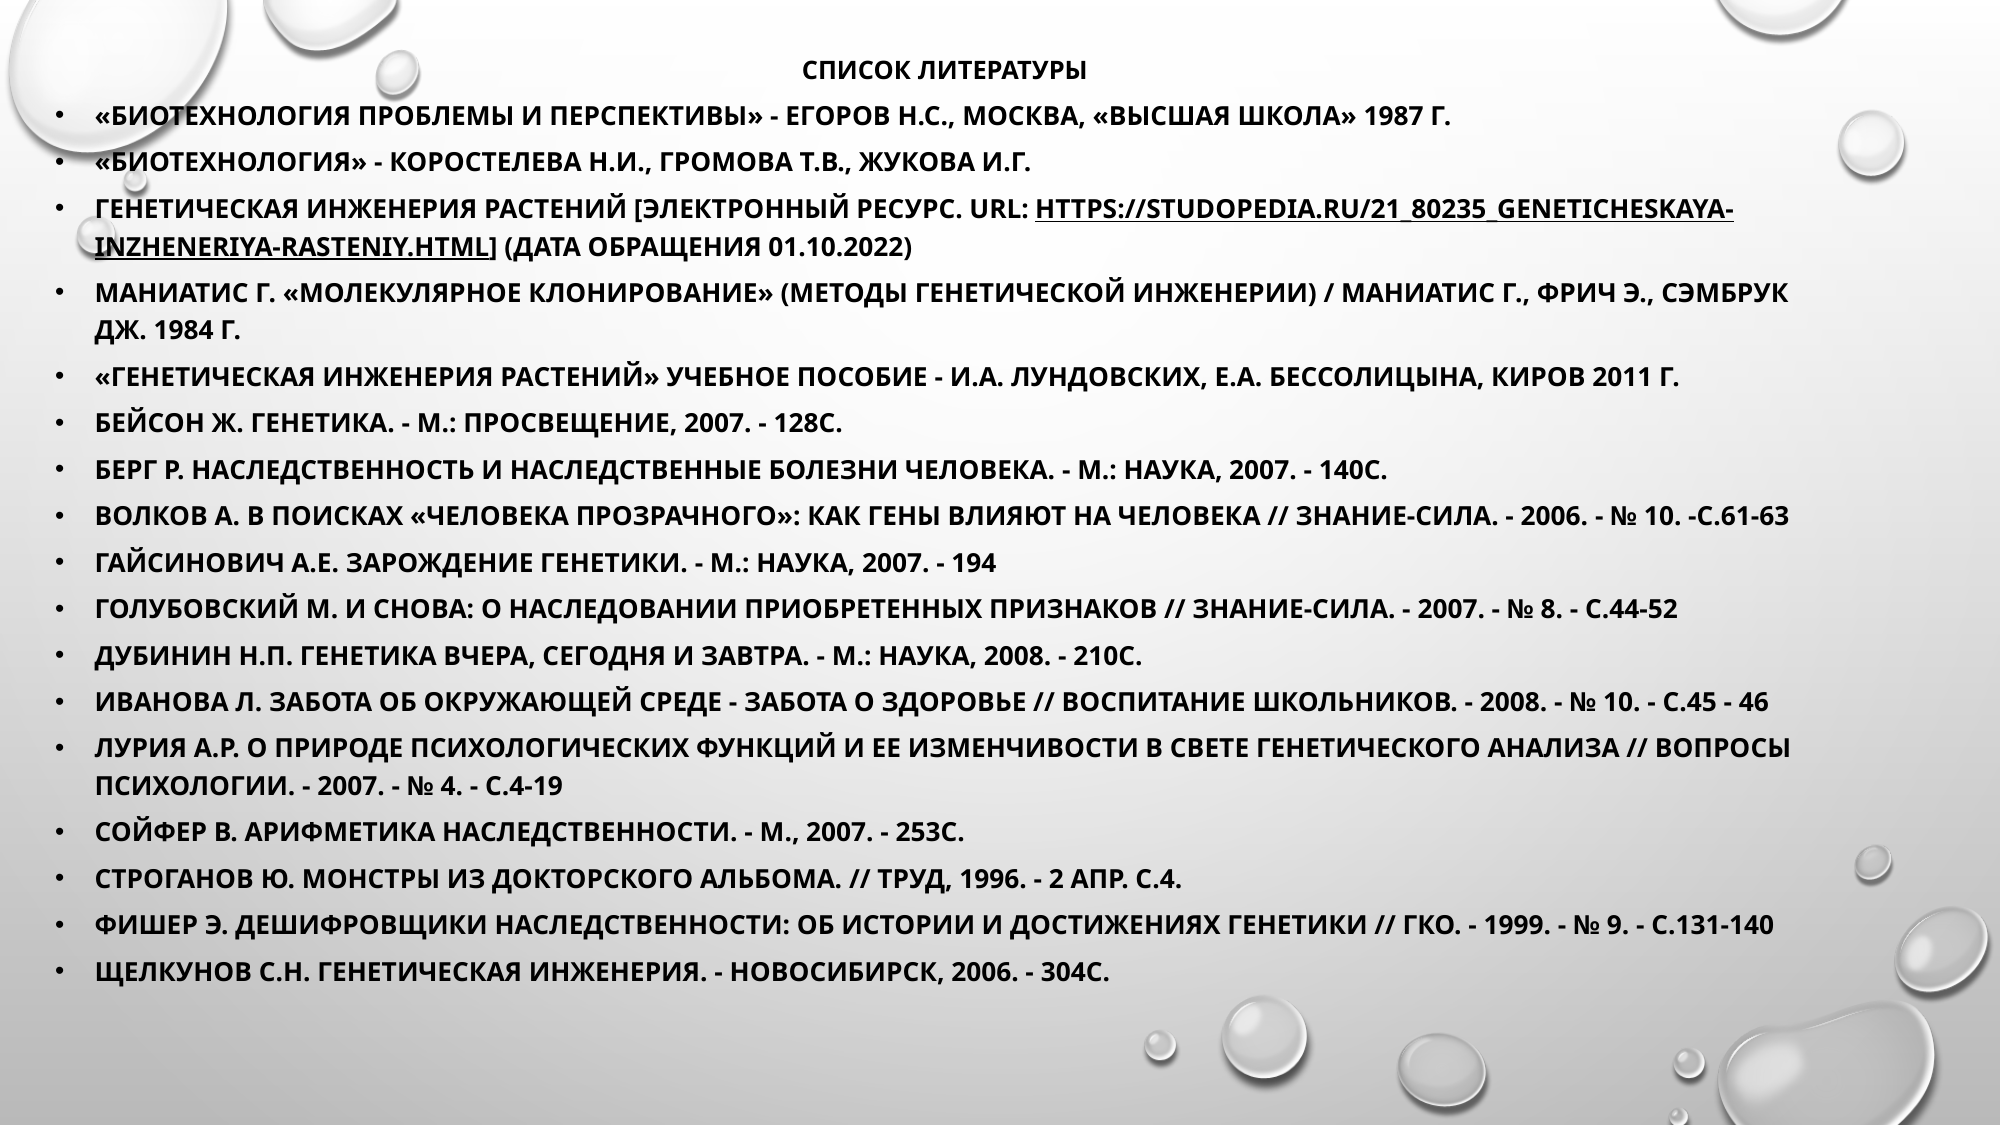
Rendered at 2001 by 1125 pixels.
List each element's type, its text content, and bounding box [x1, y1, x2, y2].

list Список литературы «Биотехнология проблемы и перспективы» - Егоров Н.С., Москва, «Высшая школа» 1987 г. «Биотехнология» - Коростелева Н.И., Громова Т.В., Жукова И.Г. Генетическая инженерия растений [Электронный ресурс. URL: https://studopedia.ru/21_80235_geneticheskaya-inzheneriya-rasteniy.html] (дата обращения 01.10.2022) Маниатис Г. «Молекулярное клонирование» (методы генетической инженерии) / Маниатис Г., Фрич Э., Сэмбрук Дж. 1984 г. «Генетическая инженерия растений» учебное пособие - И.А. Лундовских, Е.А. Бессолицына, Киров 2011 г. Бейсон Ж. Генетика. - М.: Просвещение, 2007. - 128с. Берг Р. Наследственность и наследственные болезни человека. - М.: Наука, 2007. - 140с. Волков А. В поисках «человека прозрачного»: Как гены влияют на человека // Знание-сила. - 2006. - № 10. -С.61-63 Гайсинович А.Е. Зарождение генетики. - М.: Наука, 2007. - 194 Голубовский М. И снова: о наследовании приобретенных признаков // Знание-сила. - 2007. - № 8. - С.44-52 Дубинин Н.П. Генетика вчера, сегодня и завтра. - М.: Наука, 2008. - 210с. Иванова Л. Забота об окружающей среде - забота о здоровье // Воспитание школьников. - 2008. - № 10. - с.45 - 46 Лурия А.Р. О природе психологических функций и ее изменчивости в свете генетического анализа // Вопросы психологии. - 2007. - № 4. - С.4-19 Сойфер В. Арифметика наследственности. - М., 2007. - 253с. Строганов Ю. Монстры из докторского альбома. // Труд, 1996. - 2 апр. С.4. Фишер Э. Дешифровщики наследственности: Об истории и достижениях генетики // ГКО. - 1999. - № 9. - С.131-140 Щелкунов С.Н. Генетическая инженерия. - Новосибирск, 2006. - 304с. [40, 40, 1850, 1093]
picture [0, 0, 2000, 1125]
